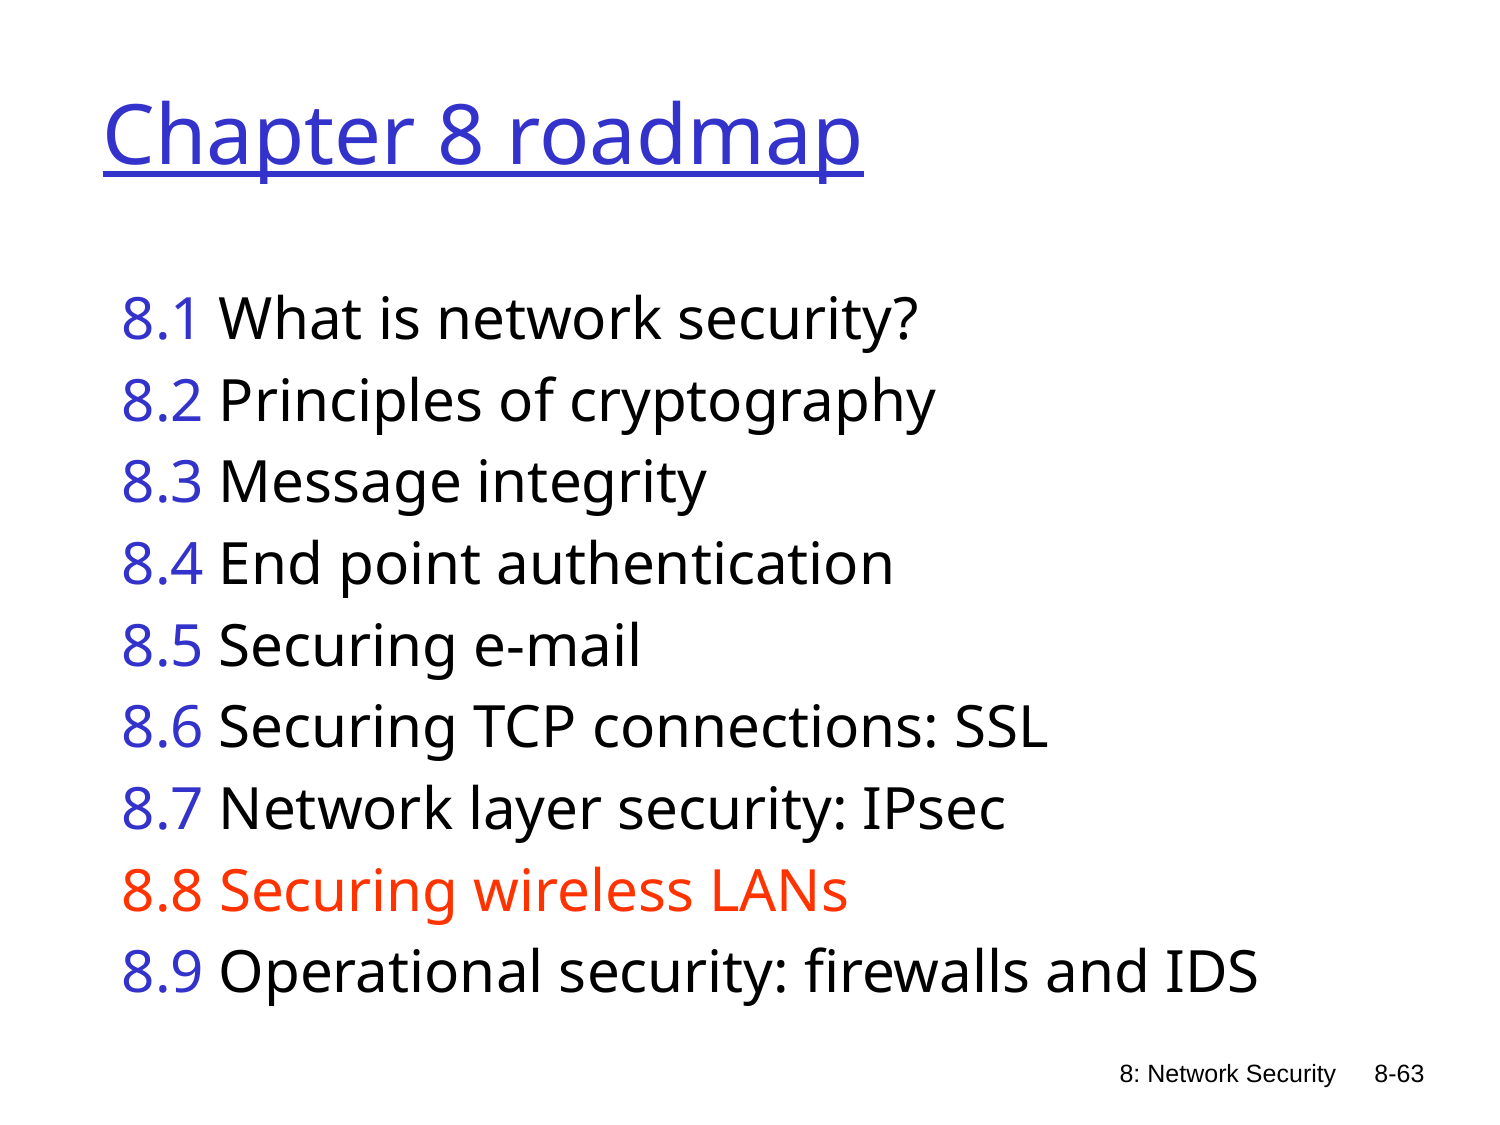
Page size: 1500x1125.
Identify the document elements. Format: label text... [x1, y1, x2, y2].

list 8.1 What is network security? 8.2 Principles of cryptography 8.3 Message integrity 8.4 End point authentication 8.5 Securing e-mail 8.6 Securing TCP connections: SSL 8.7 Network layer security: IPsec 8.8 Securing wireless LANs 8.9 Operational security: firewalls and IDS [106, 273, 1382, 1037]
title Chapter 8 roadmap [87, 37, 1363, 225]
slide_number 8-63 [1320, 1050, 1440, 1099]
footer 8: Network Security [876, 1050, 1352, 1125]
